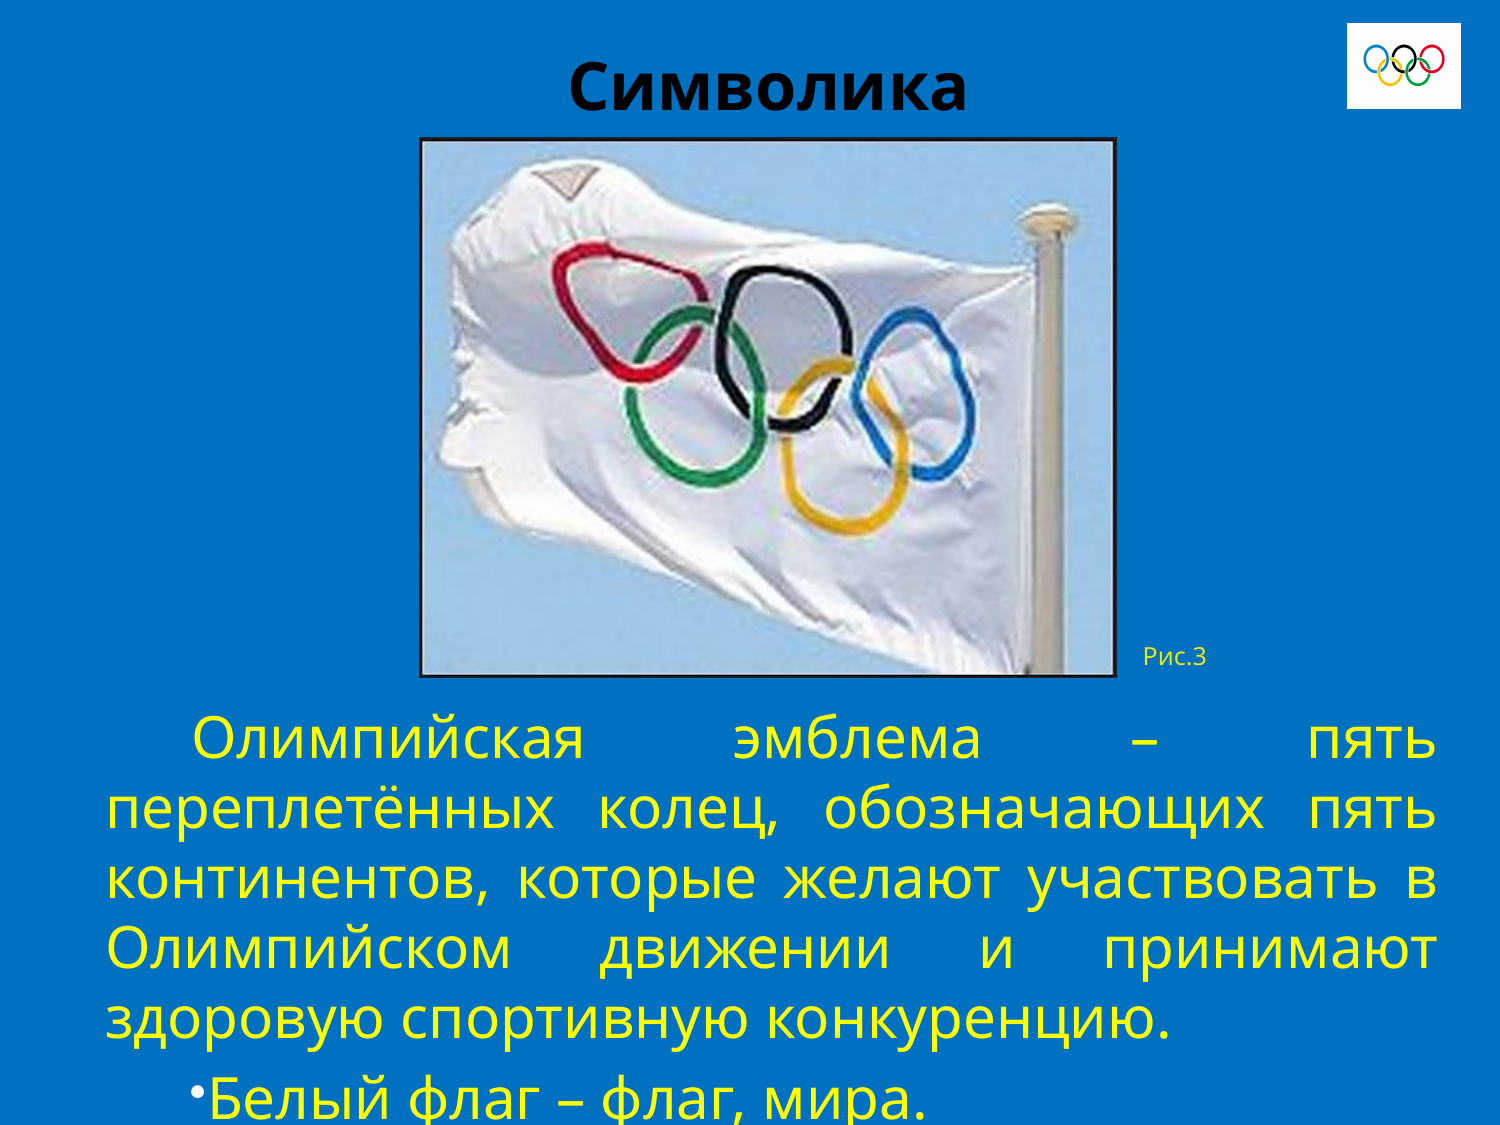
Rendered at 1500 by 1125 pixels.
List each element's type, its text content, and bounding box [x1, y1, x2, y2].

picture [418, 136, 1117, 678]
list Олимпийская эмблема – пять переплетённых колец, обозначающих пять континентов, которые желают участвовать в Олимпийском движении и принимают здоровую спортивную конкуренцию. Белый флаг – флаг, мира. [88, 692, 1453, 1059]
picture [1347, 23, 1462, 109]
title Символика [407, 42, 1130, 125]
text_box Рис.3 [1160, 633, 1223, 679]
